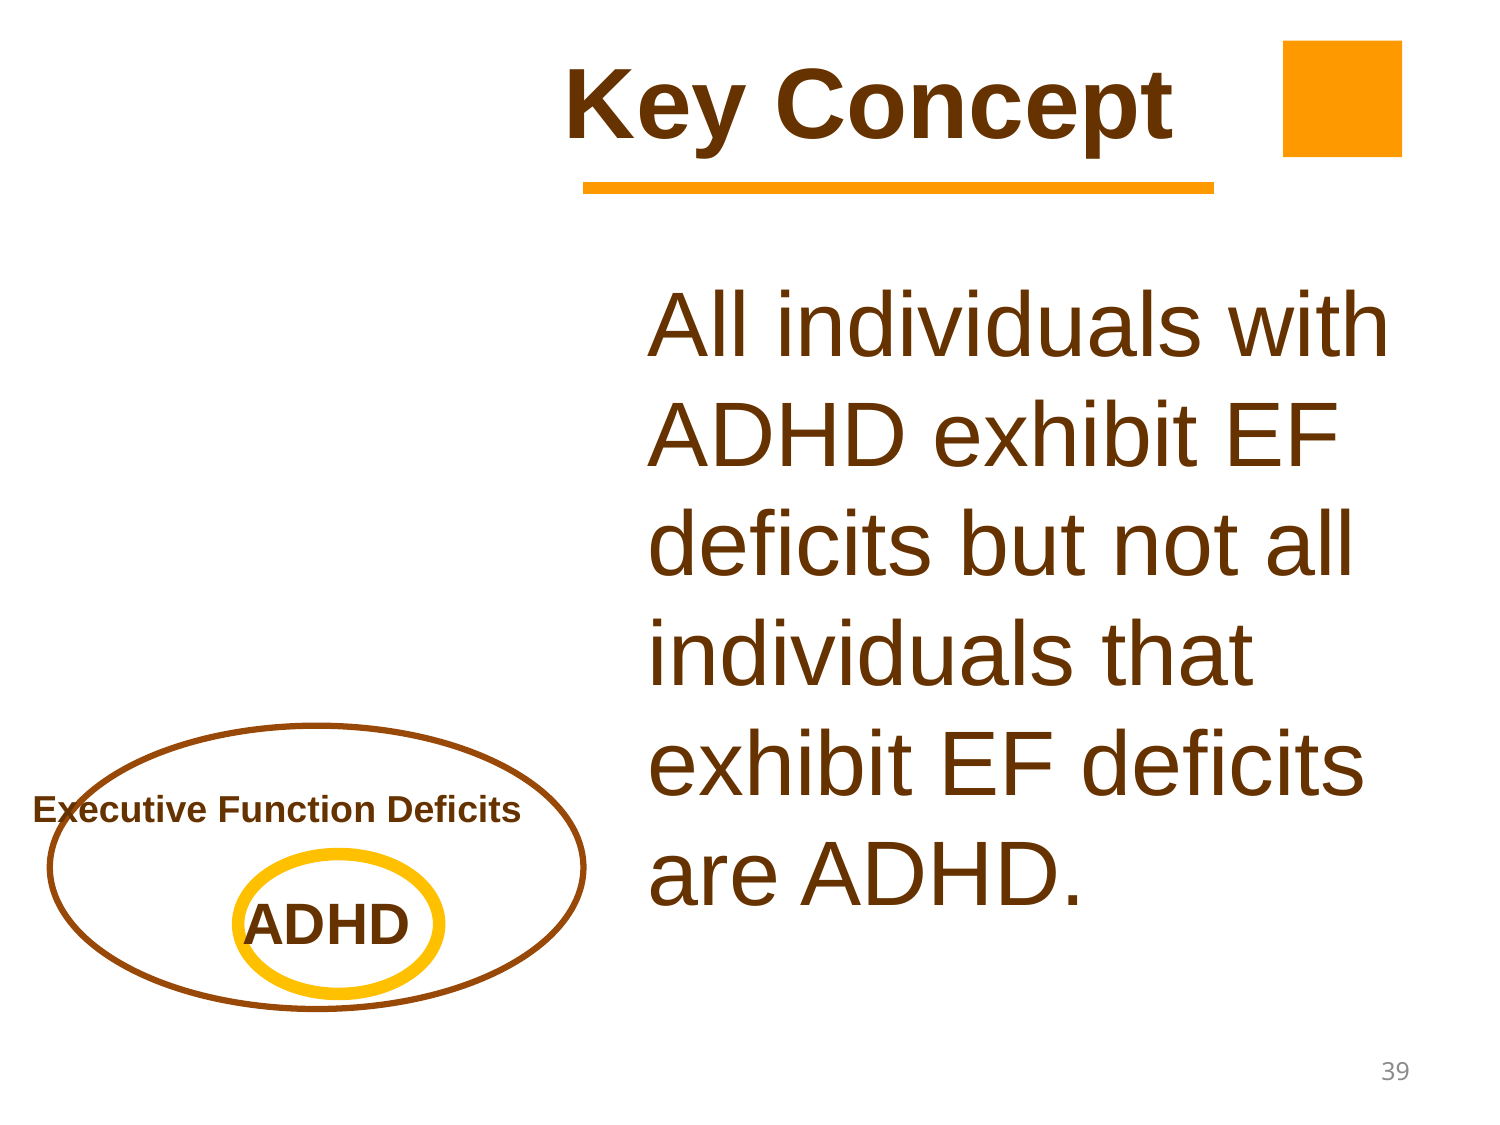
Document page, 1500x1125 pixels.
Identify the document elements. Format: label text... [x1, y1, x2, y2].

text_box Key Concept [549, 30, 1190, 166]
text_box [1281, 38, 1404, 159]
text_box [49, 725, 584, 1010]
text_box All individuals with ADHD exhibit EF deficits but not all individuals that exhibit EF deficits are ADHD. [633, 256, 1500, 932]
slide_number 39 [1074, 1042, 1425, 1103]
